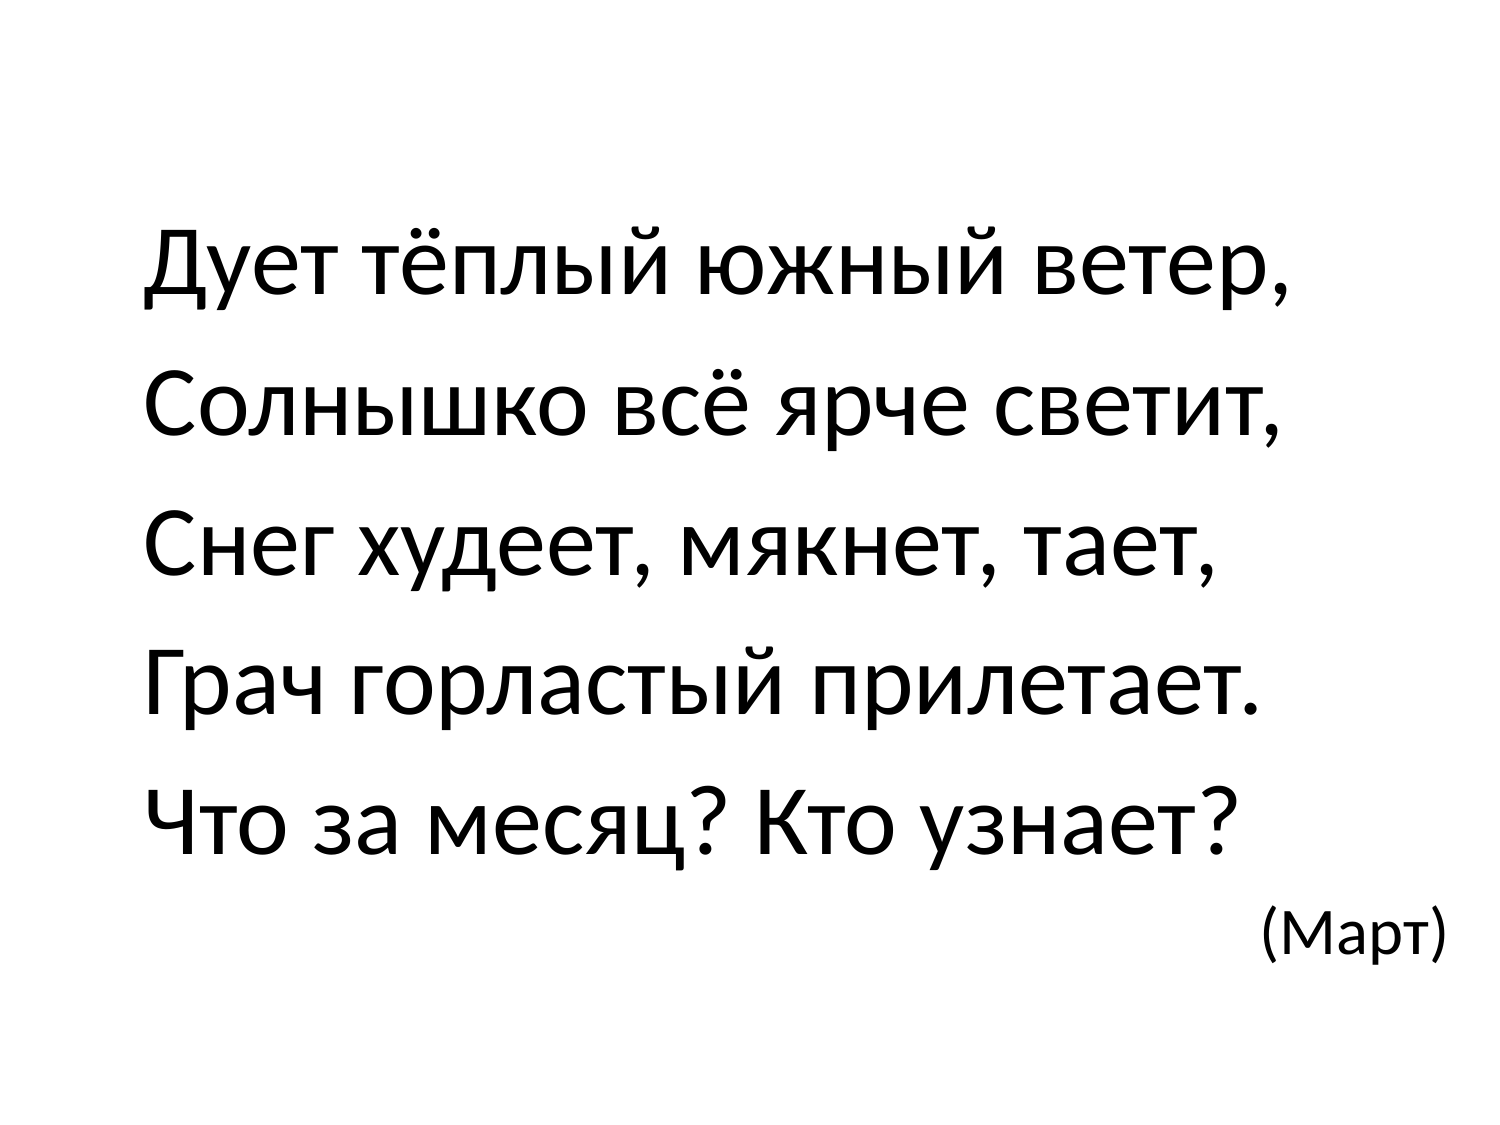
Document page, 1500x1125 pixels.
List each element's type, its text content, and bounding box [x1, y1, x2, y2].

list Дует тёплый южный ветер, Солнышко всё ярче светит, Снег худеет, мякнет, тает, Грач горластый прилетает. Что за месяц? Кто узнает? (Март) [128, 187, 1465, 1005]
